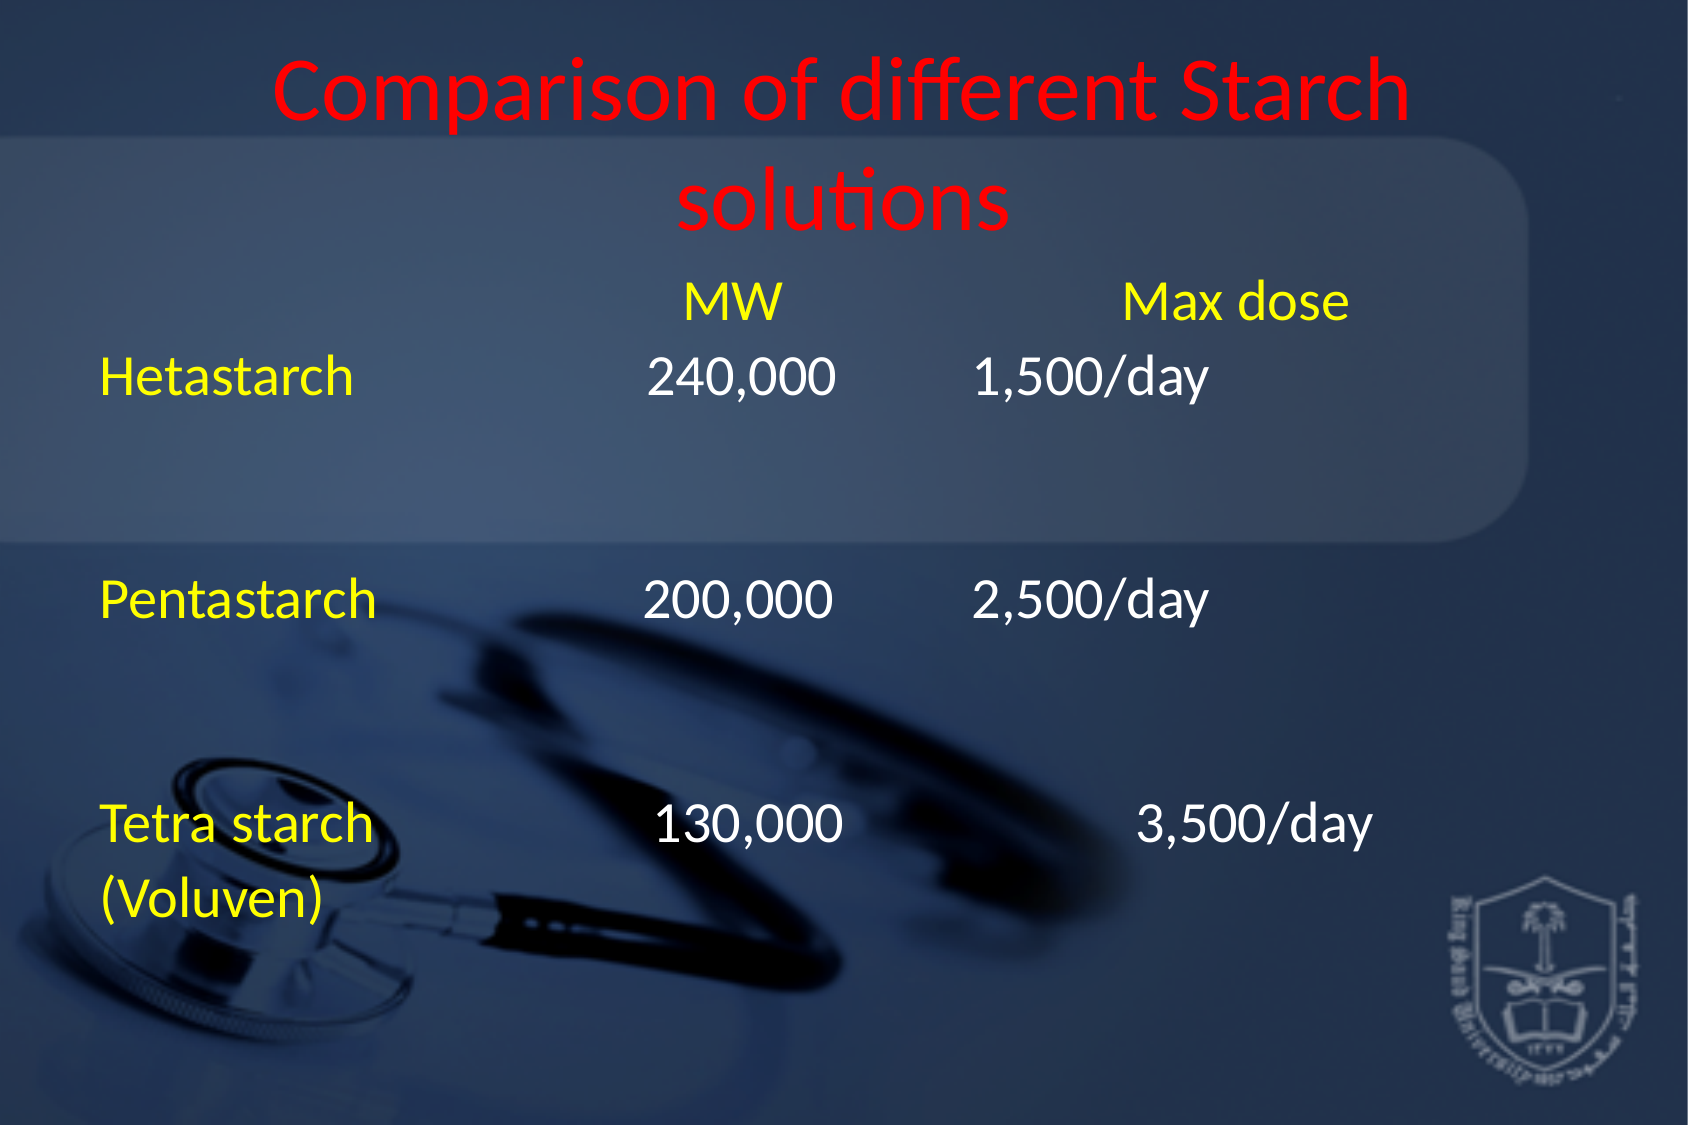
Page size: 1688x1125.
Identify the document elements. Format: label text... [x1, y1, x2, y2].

title Comparison of different Starch solutions [84, 45, 1604, 233]
list MW Max dose Hetastarch 240,000 1,500/day Pentastarch 200,000 2,500/day Tetra starch 130,000 3,500/day (Voluven) [84, 262, 1604, 1005]
picture [0, 0, 1688, 1125]
